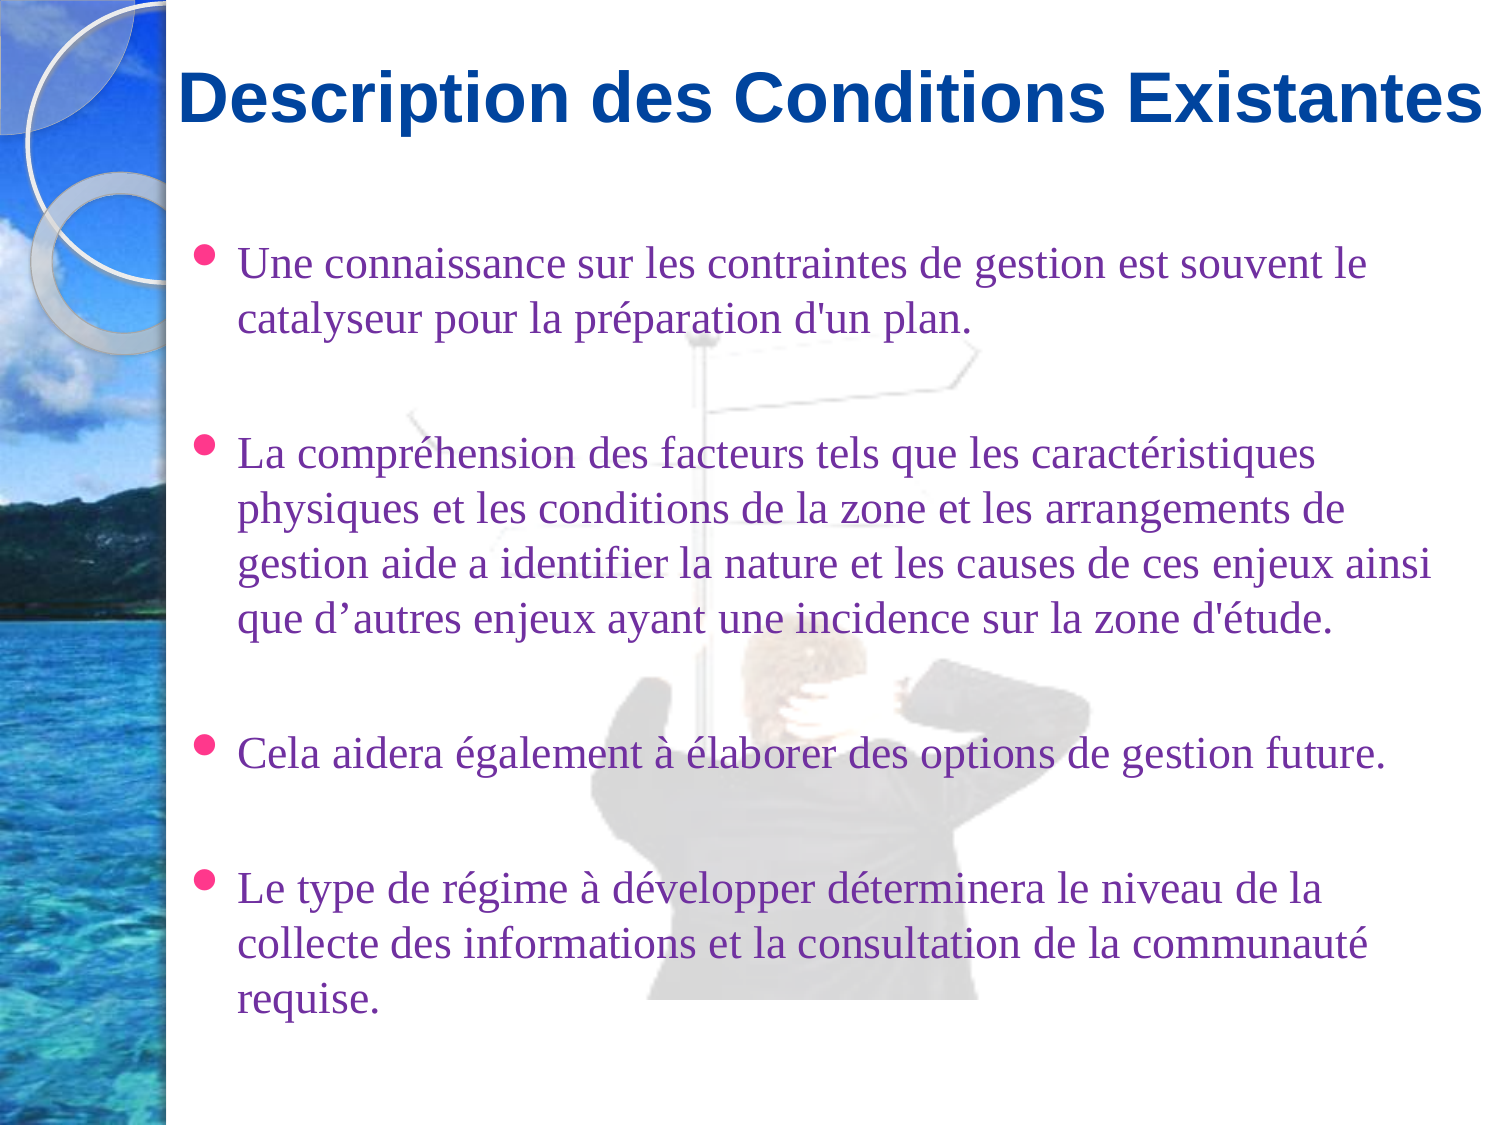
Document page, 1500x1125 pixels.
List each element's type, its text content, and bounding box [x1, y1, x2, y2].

picture [62, 195, 160, 280]
picture [53, 240, 160, 332]
picture [0, 134, 166, 1125]
picture [387, 274, 1130, 1001]
picture [136, 0, 162, 4]
list Une connaissance sur les contraintes de gestion est souvent le catalyseur pour la préparation d'un plan. La compréhension des facteurs tels que les caractéristiques physiques et les conditions de la zone et les arrangements de gestion aide a identifier la nature et les causes de ces enjeux ainsi que d’autres enjeux ayant une incidence sur la zone d'étude. Cela aidera également à élaborer des options de gestion future. Le type de régime à développer déterminera le niveau de la collecte des informations et la consultation de la communauté requise. [162, 224, 1450, 1013]
picture [32, 13, 160, 207]
title Description des Conditions Existantes [162, 0, 1500, 188]
